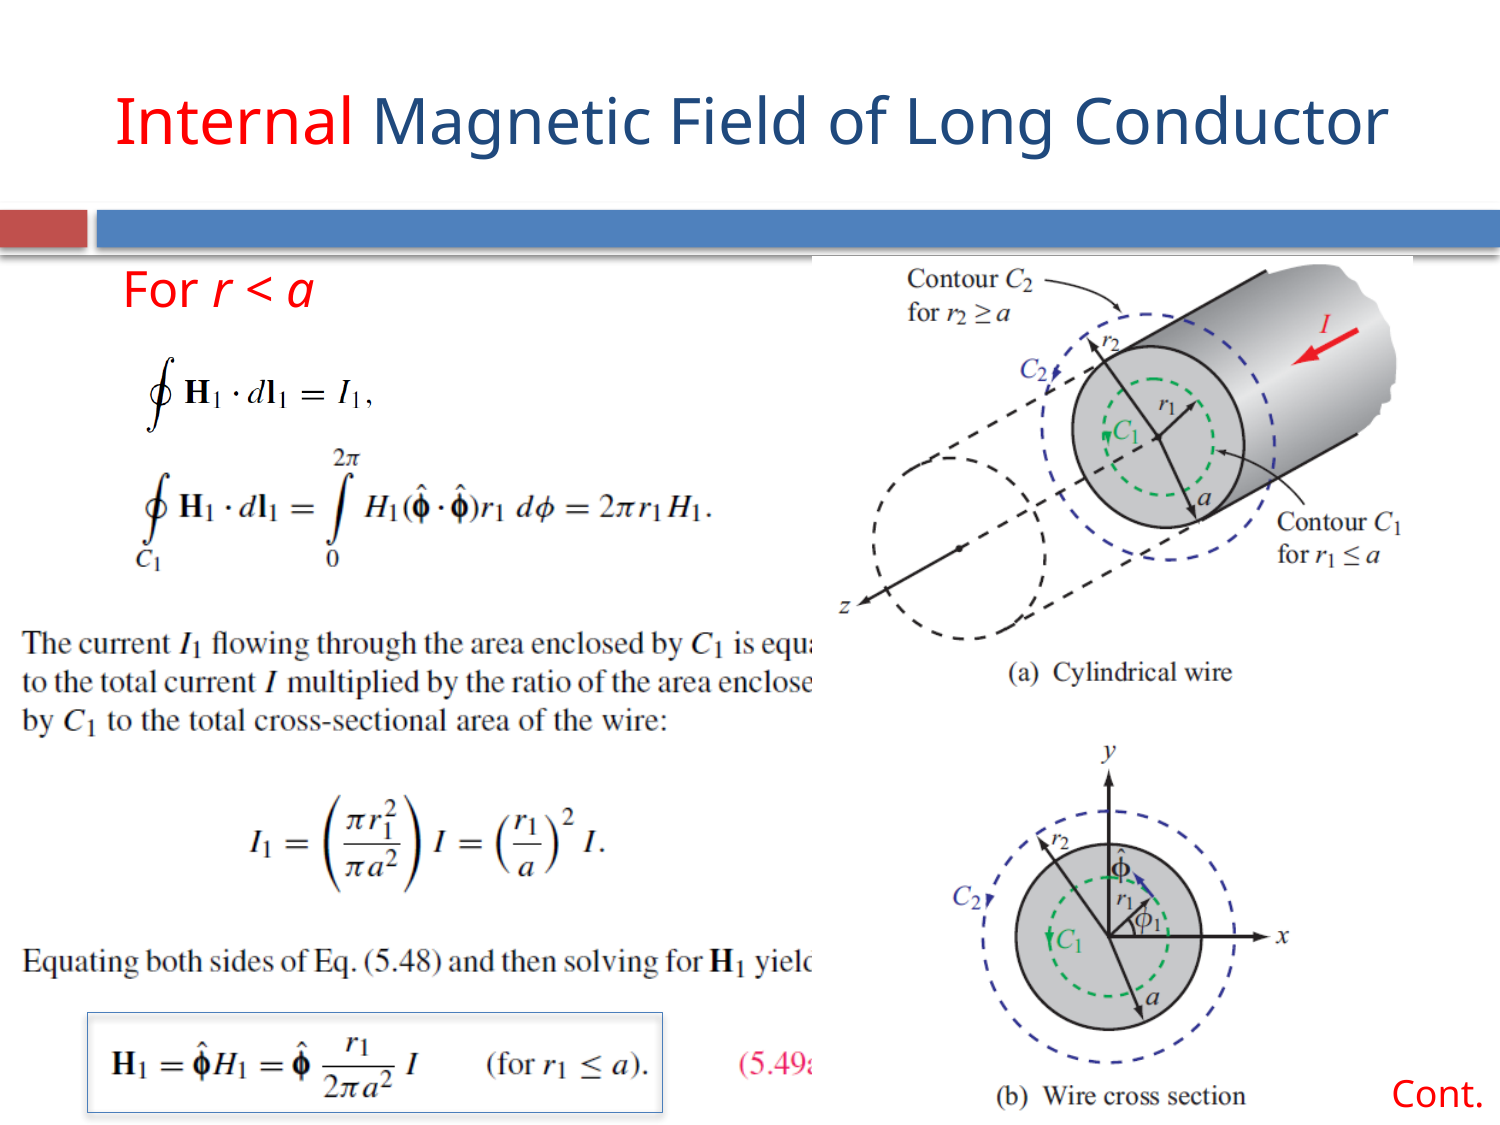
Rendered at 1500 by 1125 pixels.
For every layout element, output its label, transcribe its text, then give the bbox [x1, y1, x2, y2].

text_box Internal Magnetic Field of Long Conductor [100, 37, 1438, 200]
text_box Cont. [1416, 1062, 1500, 1125]
text_box For r < a [107, 249, 357, 325]
picture [19, 255, 1413, 1125]
